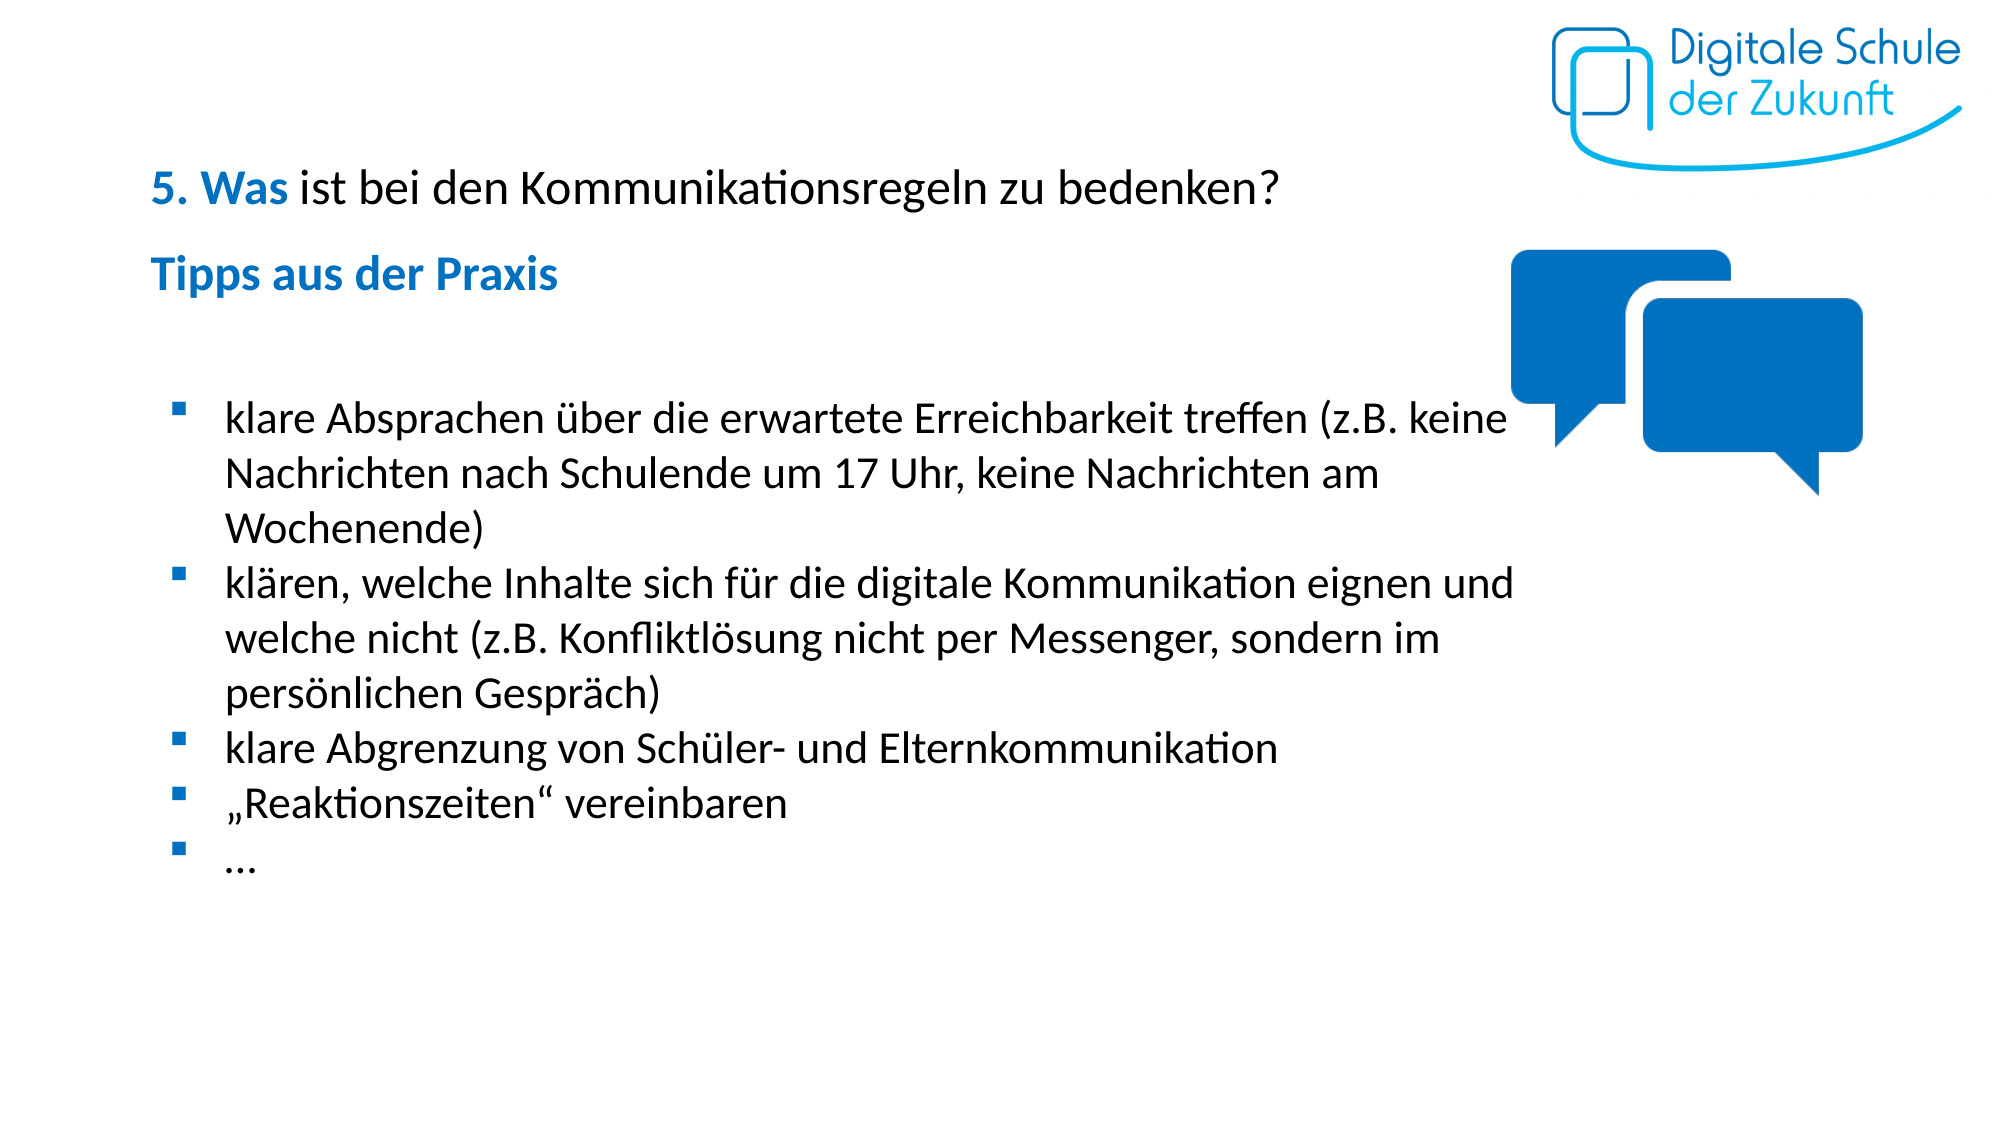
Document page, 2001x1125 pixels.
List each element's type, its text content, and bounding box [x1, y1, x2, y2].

list 5. Was ist bei den Kommunikationsregeln zu bedenken? Tipps aus der Praxis [135, 143, 1738, 982]
text_box klare Absprachen über die erwartete Erreichbarkeit treffen (z.B. keine Nachrichten nach Schulende um 17 Uhr, keine Nachrichten am Wochenende) klären, welche Inhalte sich für die digitale Kommunikation eignen und welche nicht (z.B. Konfliktlösung nicht per Messenger, sondern im persönlichen Gespräch) klare Abgrenzung von Schüler- und Elternkommunikation „Reaktionszeiten“ vereinbaren … [153, 325, 1545, 935]
picture [1476, 0, 1987, 584]
